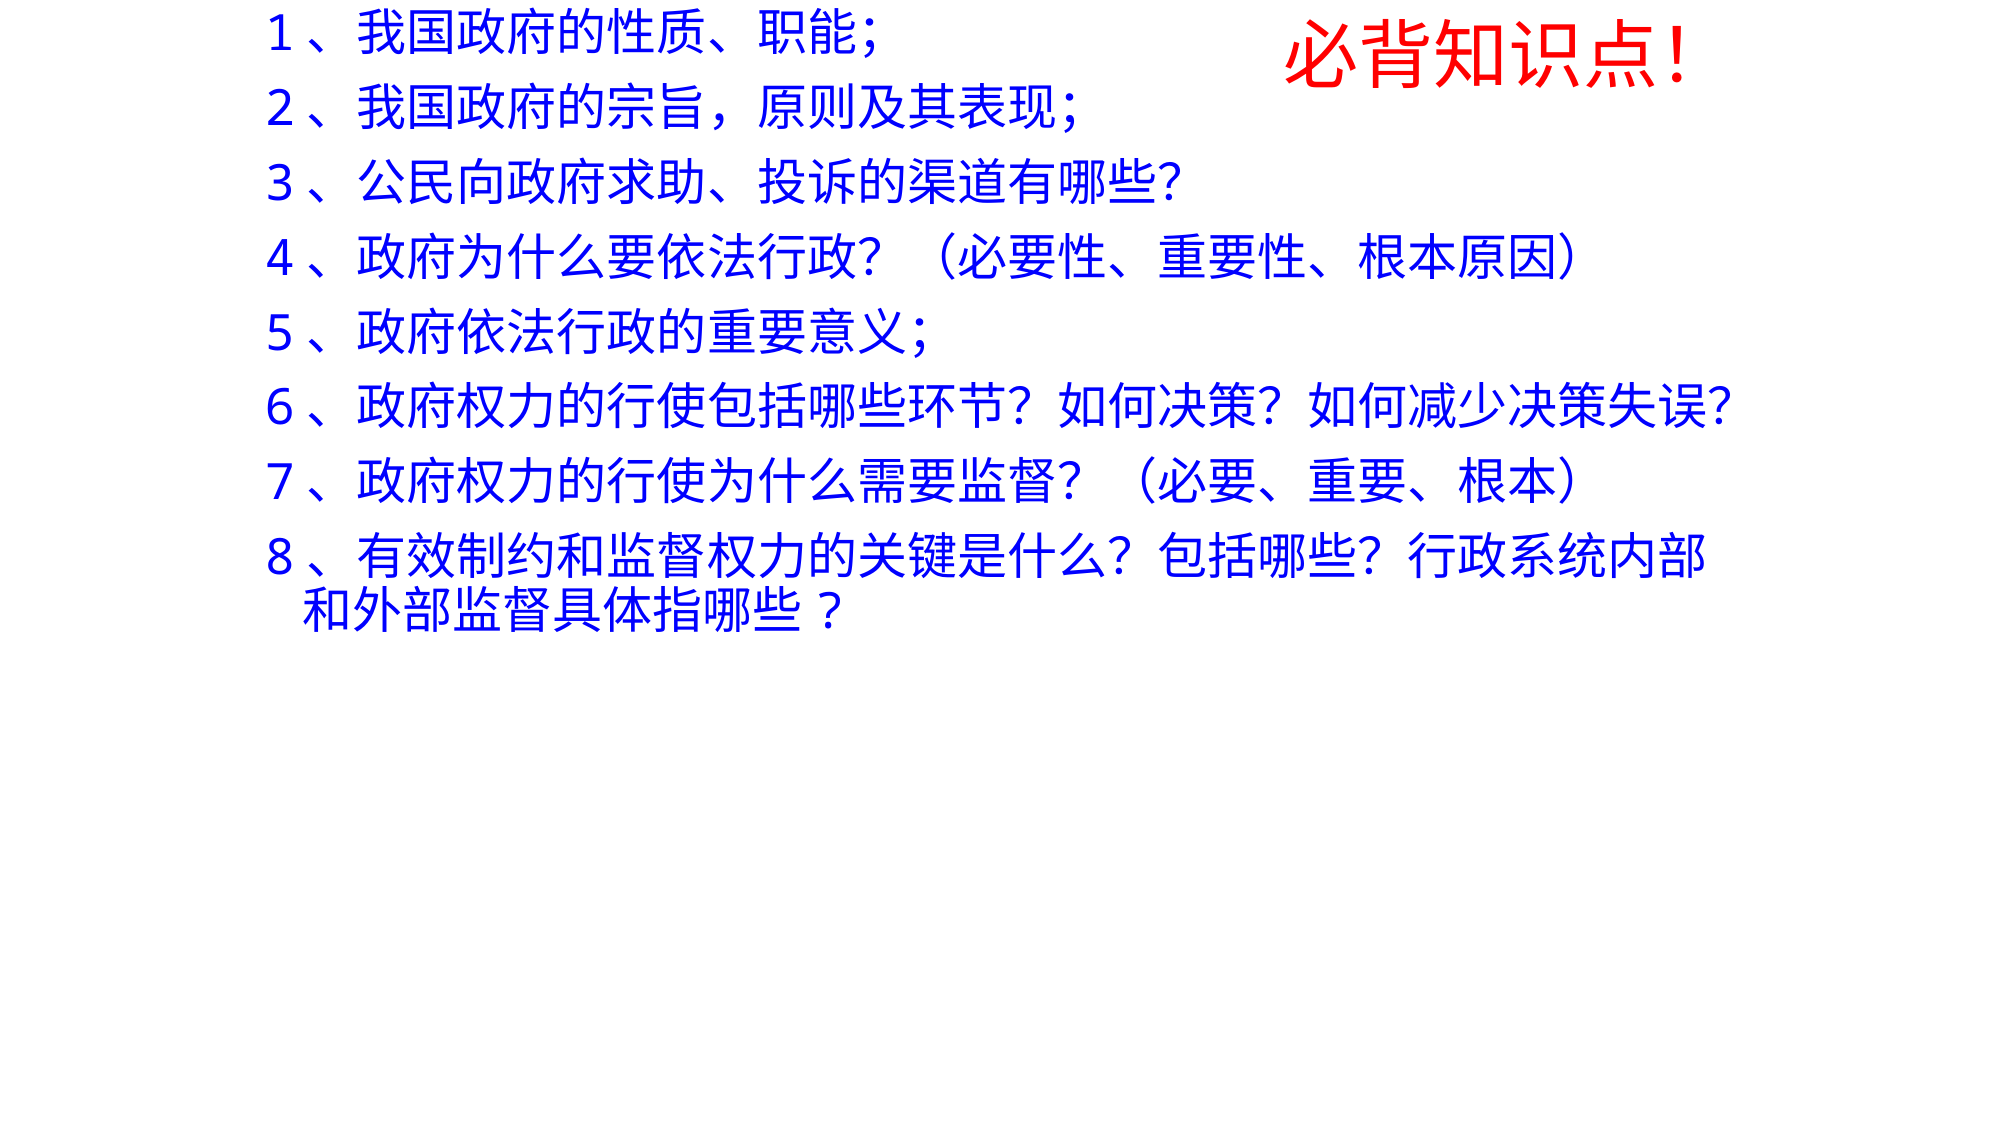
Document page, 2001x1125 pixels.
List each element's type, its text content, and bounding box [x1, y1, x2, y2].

list 1、我国政府的性质、职能； 2、我国政府的宗旨，原则及其表现； 3、公民向政府求助、投诉的渠道有哪些？ 4、政府为什么要依法行政？（必要性、重要性、根本原因） 5、政府依法行政的重要意义； 6、政府权力的行使包括哪些环节？如何决策？如何减少决策失误？ 7、政府权力的行使为什么需要监督？（必要、重要、根本） 8、有效制约和监督权力的关键是什么？包括哪些？行政系统内部和外部监督具体指哪些? [249, 0, 1750, 1125]
text_box 必背知识点！ [1268, 0, 1748, 105]
